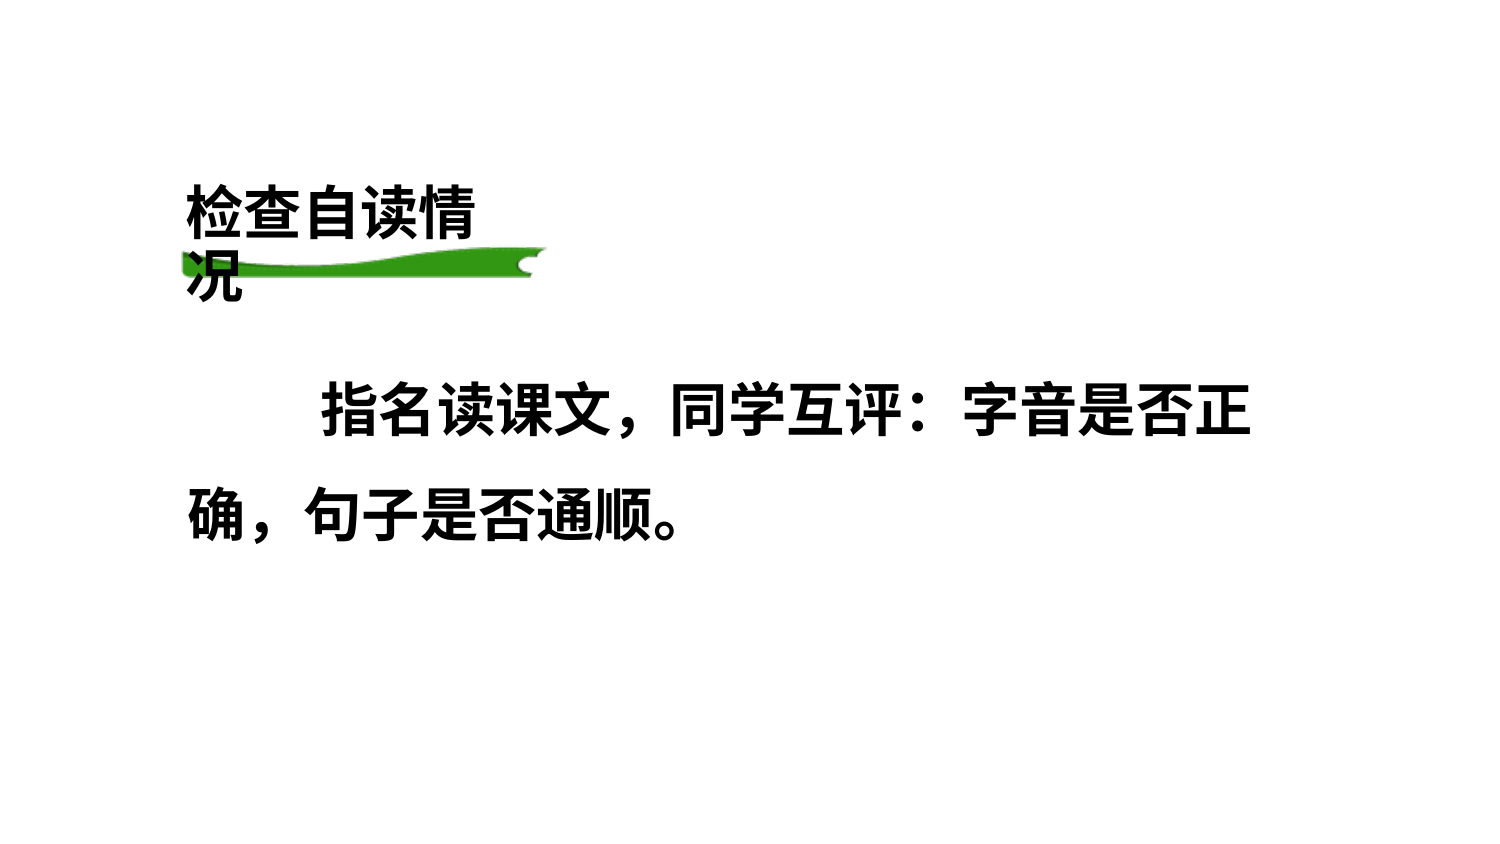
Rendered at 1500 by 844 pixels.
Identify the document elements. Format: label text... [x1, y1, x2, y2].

text_box 指名读课文，同学互评：字音是否正确，句子是否通顺。 [164, 372, 1369, 514]
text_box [164, 172, 556, 286]
